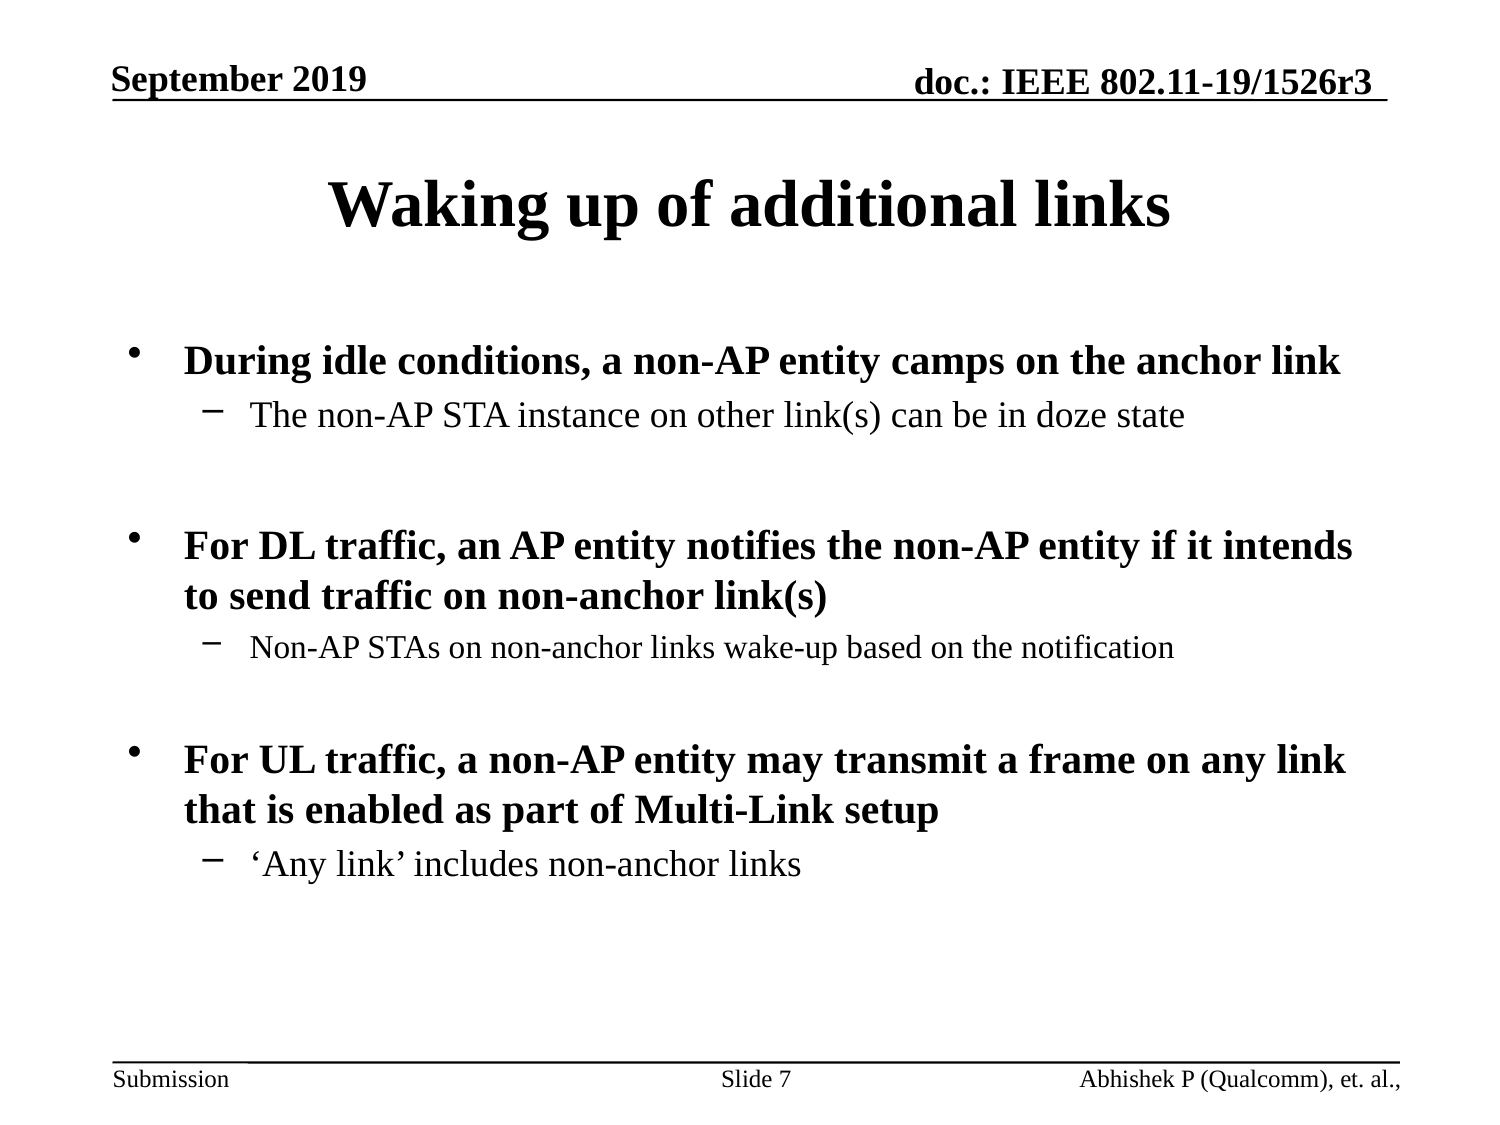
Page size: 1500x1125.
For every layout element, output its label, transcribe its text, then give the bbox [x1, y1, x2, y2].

footer Abhishek P (Qualcomm), et. al., [949, 1061, 1402, 1093]
list During idle conditions, a non-AP entity camps on the anchor link The non-AP STA instance on other link(s) can be in doze state For DL traffic, an AP entity notifies the non-AP entity if it intends to send traffic on non-anchor link(s) Non-AP STAs on non-anchor links wake-up based on the notification For UL traffic, a non-AP entity may transmit a frame on any link that is enabled as part of Multi-Link setup ‘Any link’ includes non-anchor links [112, 324, 1402, 1044]
title Waking up of additional links [112, 112, 1388, 288]
slide_number Slide 7 [712, 1061, 801, 1093]
